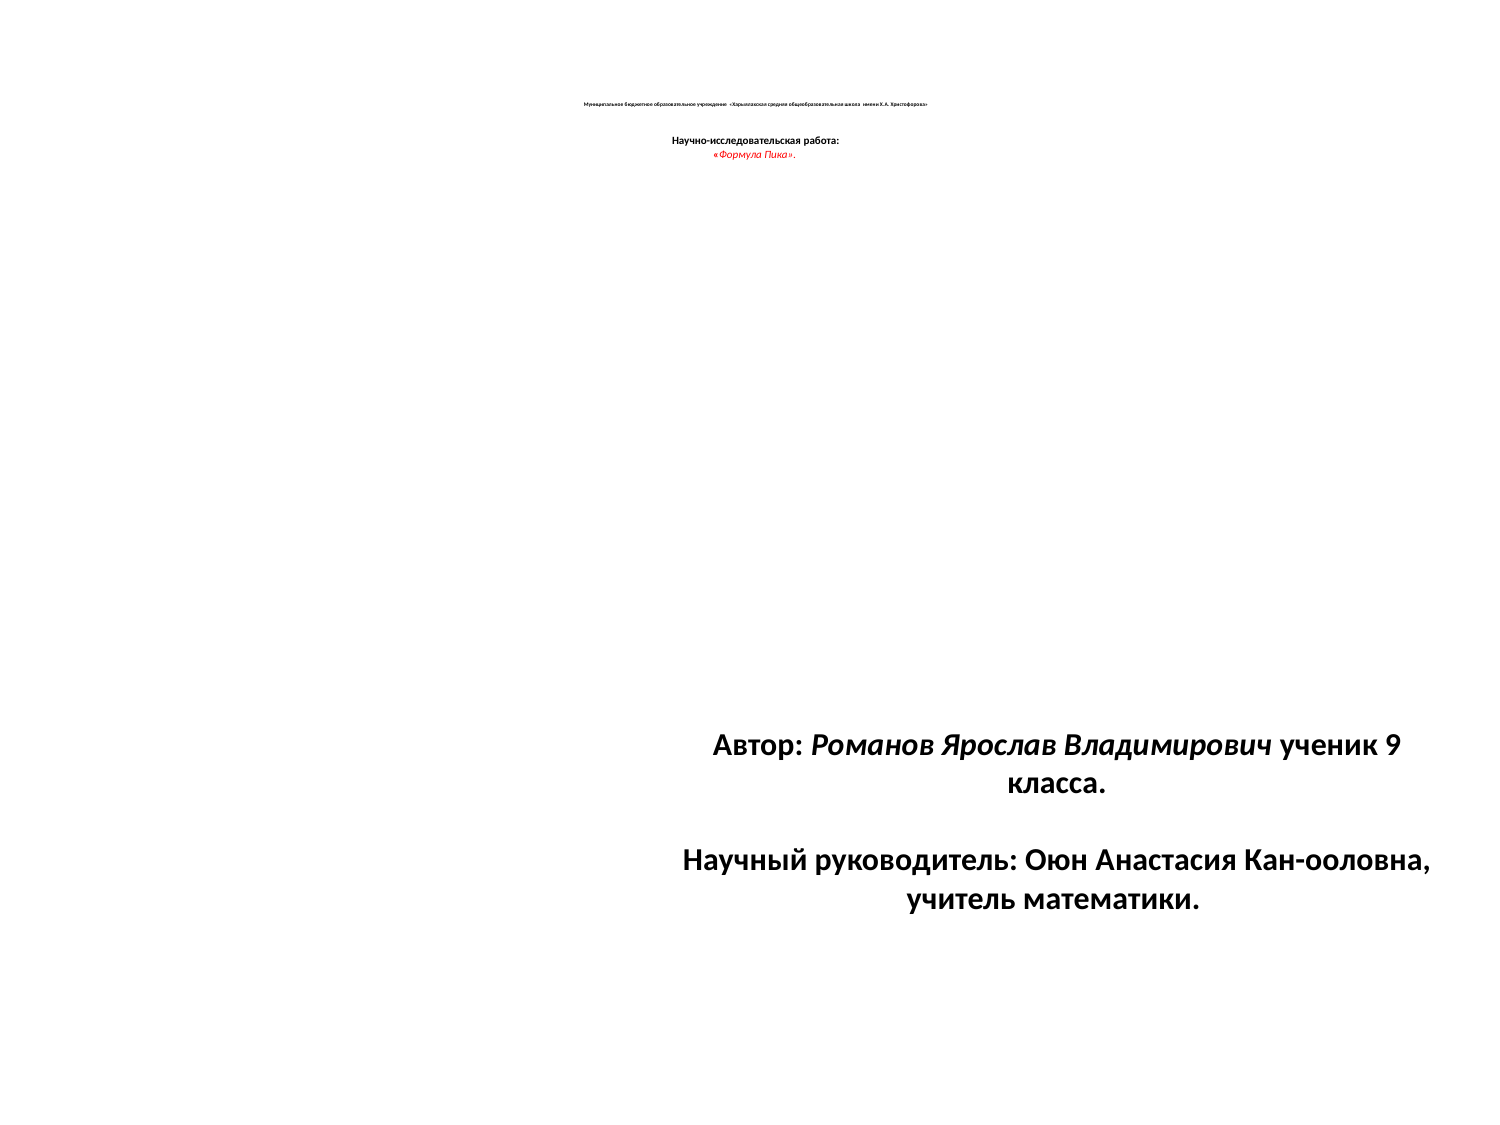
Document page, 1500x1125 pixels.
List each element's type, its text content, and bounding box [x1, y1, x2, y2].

subtitle Автор: Романов Ярослав Владимирович ученик 9 класса. Научный руководитель: Оюн Анастасия Кан-ооловна, учитель математики. [667, 716, 1447, 925]
title Муниципальное бюджетное образовательное учреждение «Харыялахская средняя общеобразовательная школа имени Х.А. Христофорова» Научно-исследовательская работа: «Формула Пика». [17, 19, 1495, 197]
